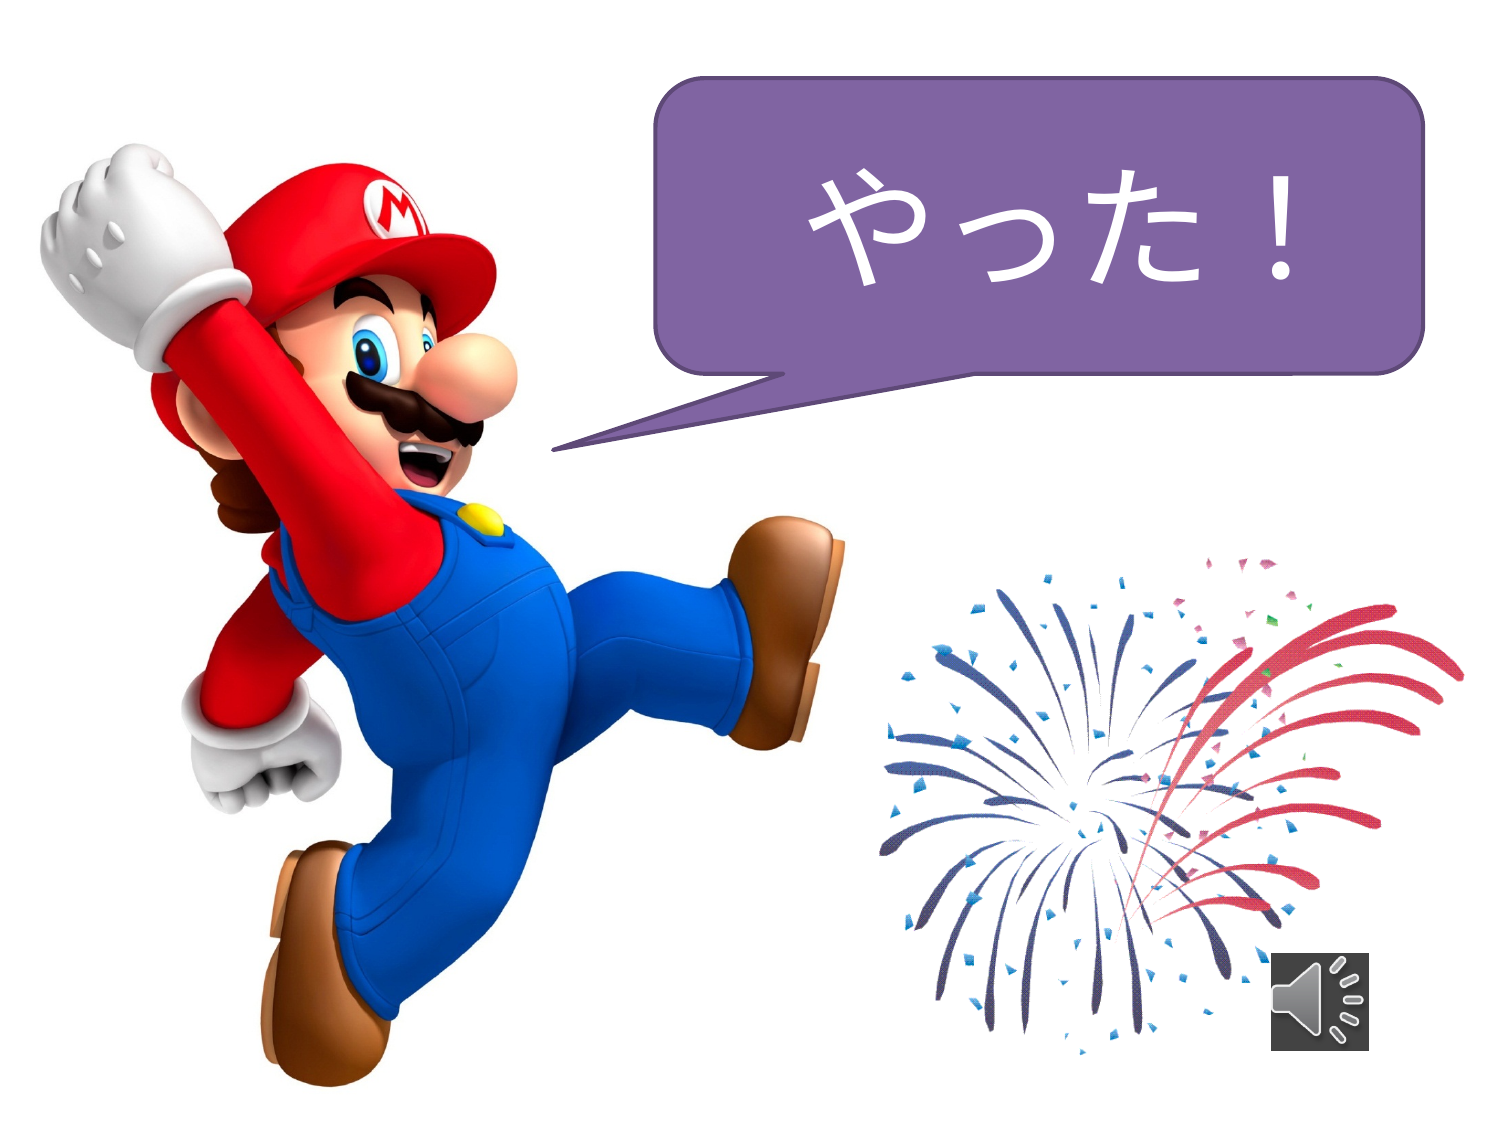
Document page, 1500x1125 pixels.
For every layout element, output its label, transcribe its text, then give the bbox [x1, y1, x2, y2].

picture [879, 556, 1465, 1056]
text_box [653, 76, 1426, 397]
picture [29, 132, 856, 1098]
text_box やった！ [858, 135, 1412, 315]
